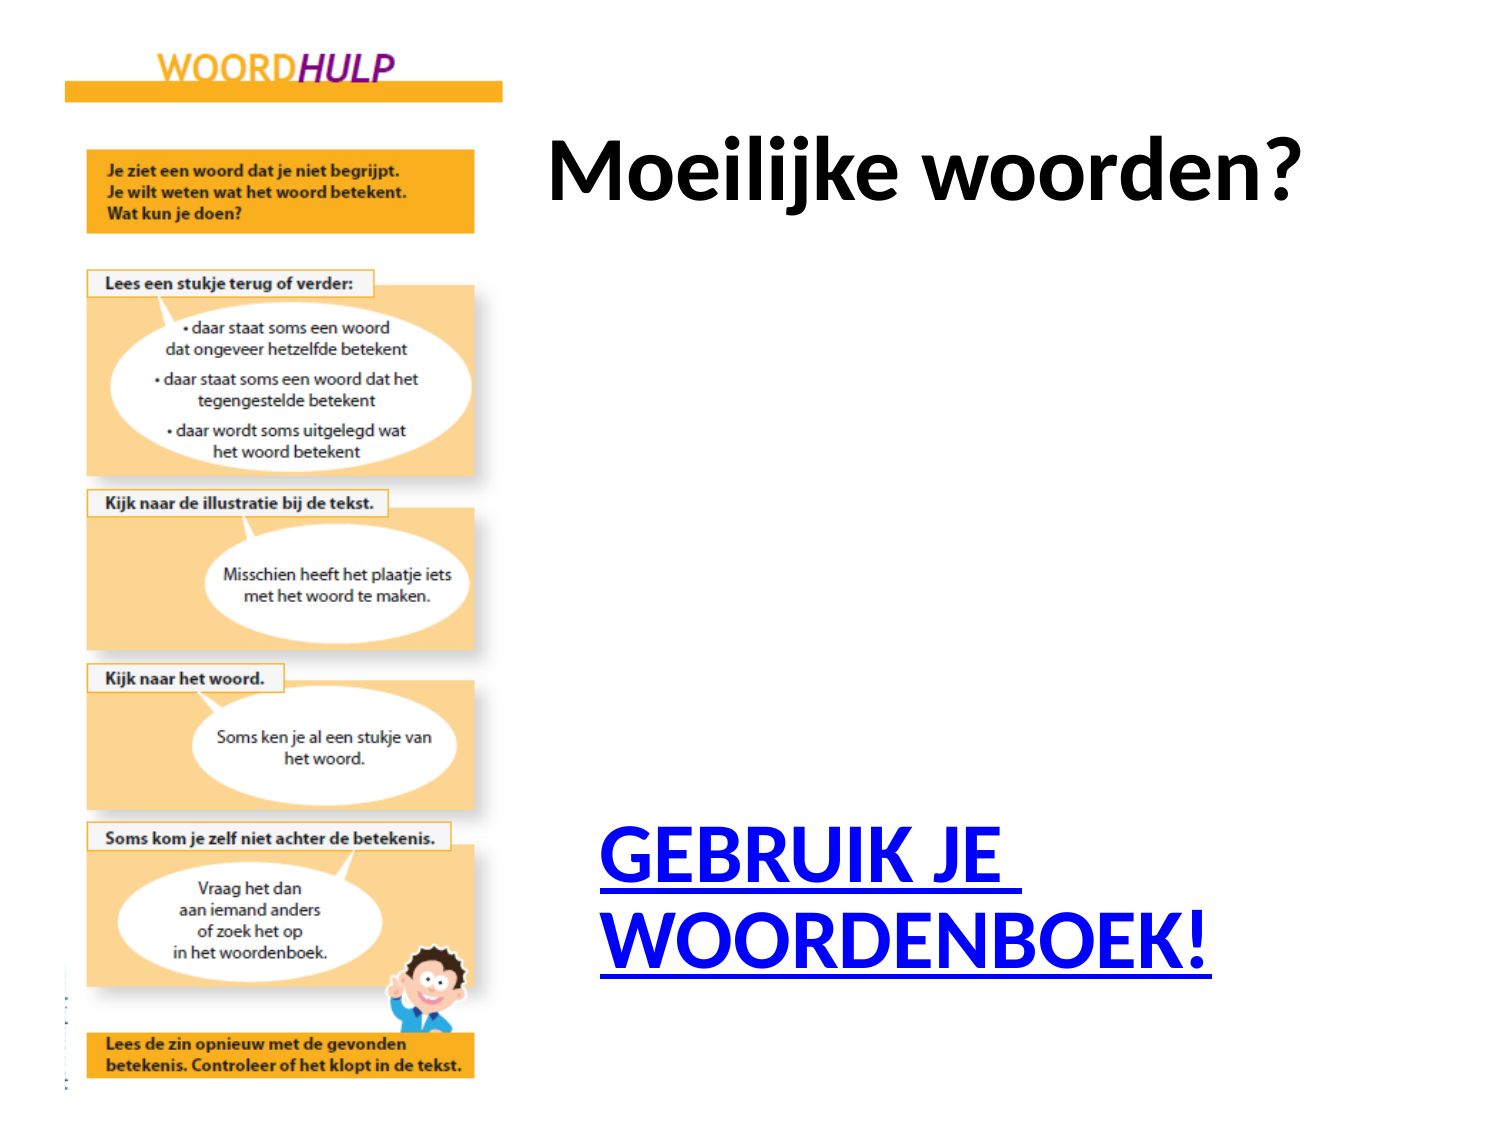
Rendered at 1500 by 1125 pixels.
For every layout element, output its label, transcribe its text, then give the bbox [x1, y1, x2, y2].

picture [64, 30, 503, 1093]
title GEBRUIK JE WOORDENBOEK! [584, 810, 1306, 998]
text_box Moeilijke woorden? [531, 70, 1489, 258]
